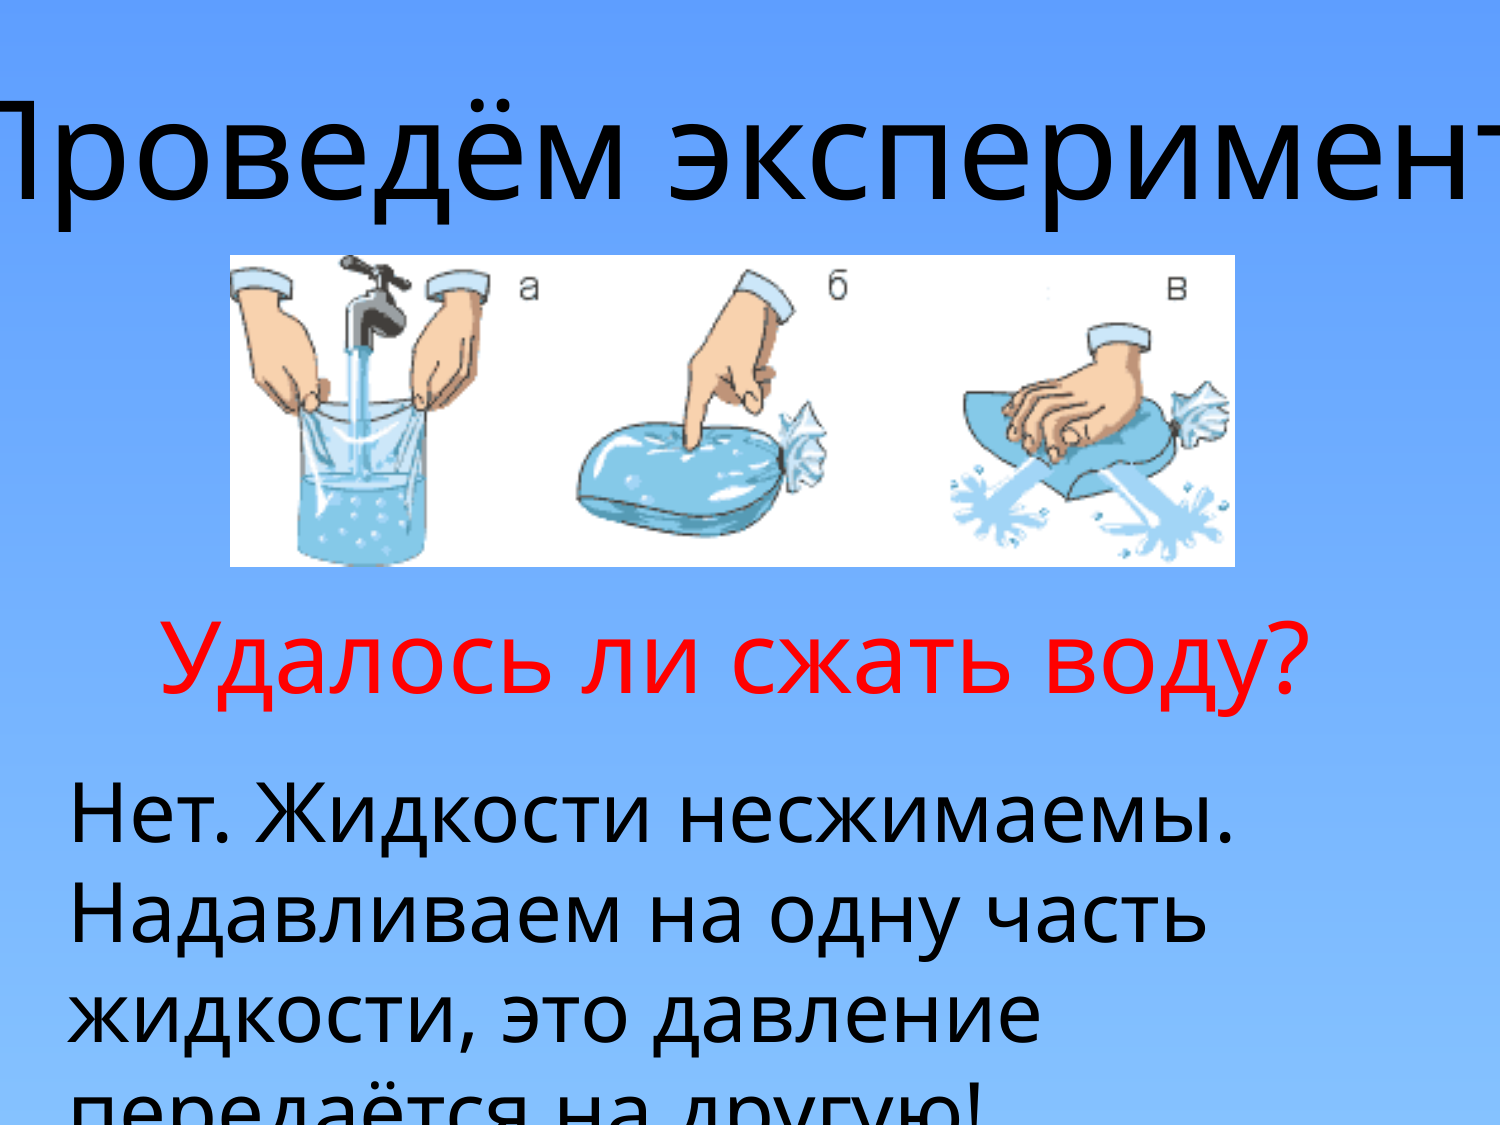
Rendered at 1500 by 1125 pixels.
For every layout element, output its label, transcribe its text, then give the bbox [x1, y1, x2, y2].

text_box Удалось ли сжать воду? [144, 586, 1327, 721]
text_box Нет. Жидкости несжимаемы. Надавливаем на одну часть жидкости, это давление передаётся на другую! [53, 751, 1447, 1125]
picture [229, 255, 1235, 567]
text_box Проведём эксперимент [0, 54, 1500, 235]
